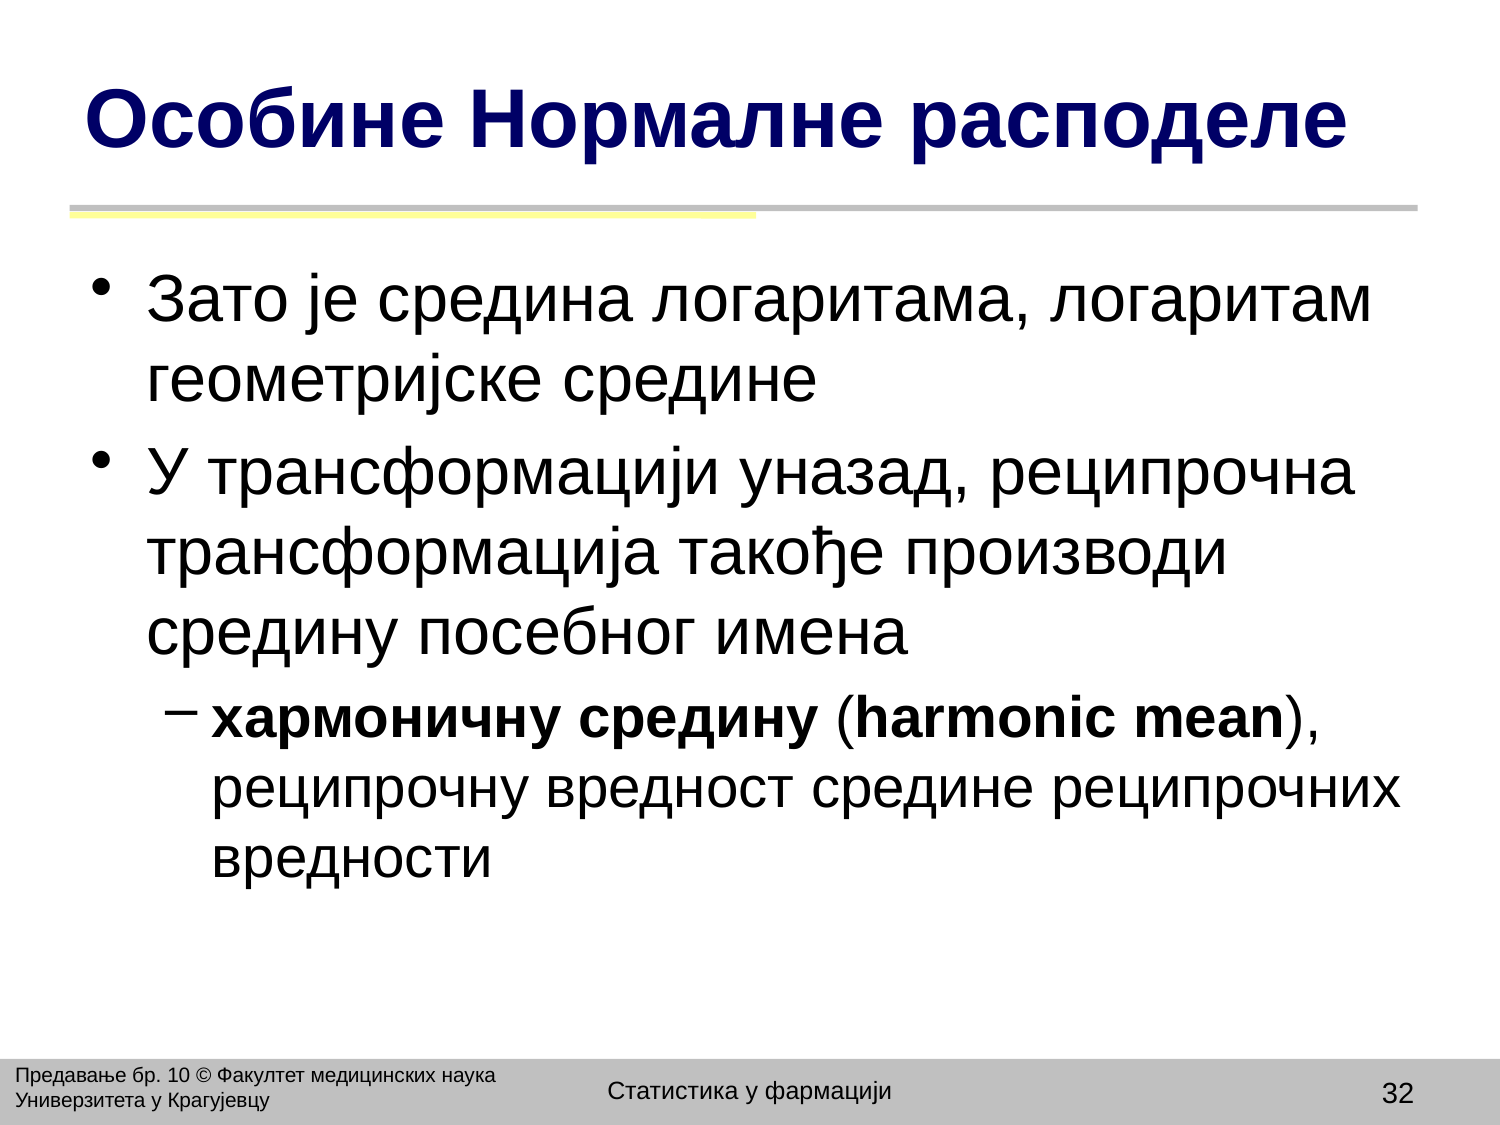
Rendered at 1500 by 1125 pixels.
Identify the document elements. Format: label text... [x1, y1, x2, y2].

list Зато је средина логаритама, логаритам геометријске средине У трансформацији уназад, реципрочна трансформација такође производи средину посебног имена хармоничну средину (harmonic mean), реципрочну вредност средине реципрочних вредности [74, 246, 1426, 1023]
footer Статистика у фармацији [512, 1066, 988, 1125]
slide_number Предавање бр. 10 © Факултет медицинских наука Универзитета у Крагујевцу [0, 1053, 622, 1108]
title Особине Нормалне расподеле [69, 19, 1426, 208]
slide_number 32 [1079, 1066, 1430, 1125]
